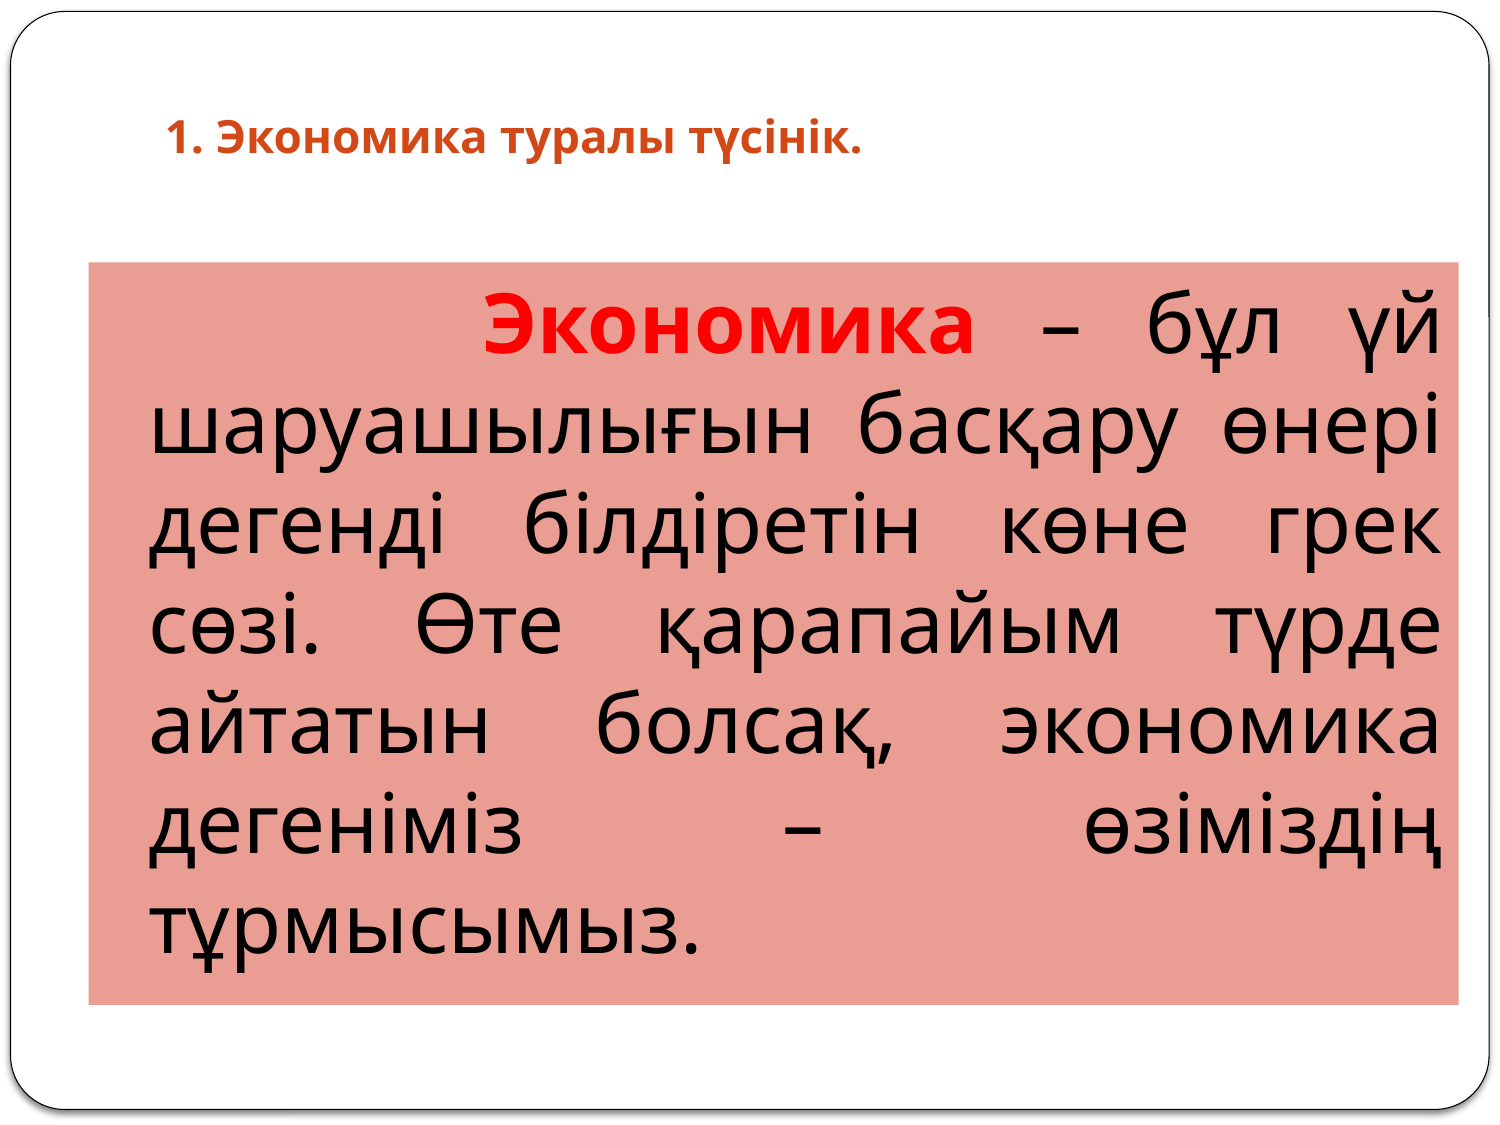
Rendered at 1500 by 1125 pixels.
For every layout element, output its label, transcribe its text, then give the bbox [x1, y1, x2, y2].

title 1. Экономика туралы түсінік. [150, 45, 1425, 233]
list Экономика – бұл үй шаруашылығын басқару өнері дегенді білдіретін көне грек сөзі. Өте қарапайым түрде айтатын болсақ, экономика дегеніміз – өзіміздің тұрмысымыз. [88, 262, 1459, 1005]
